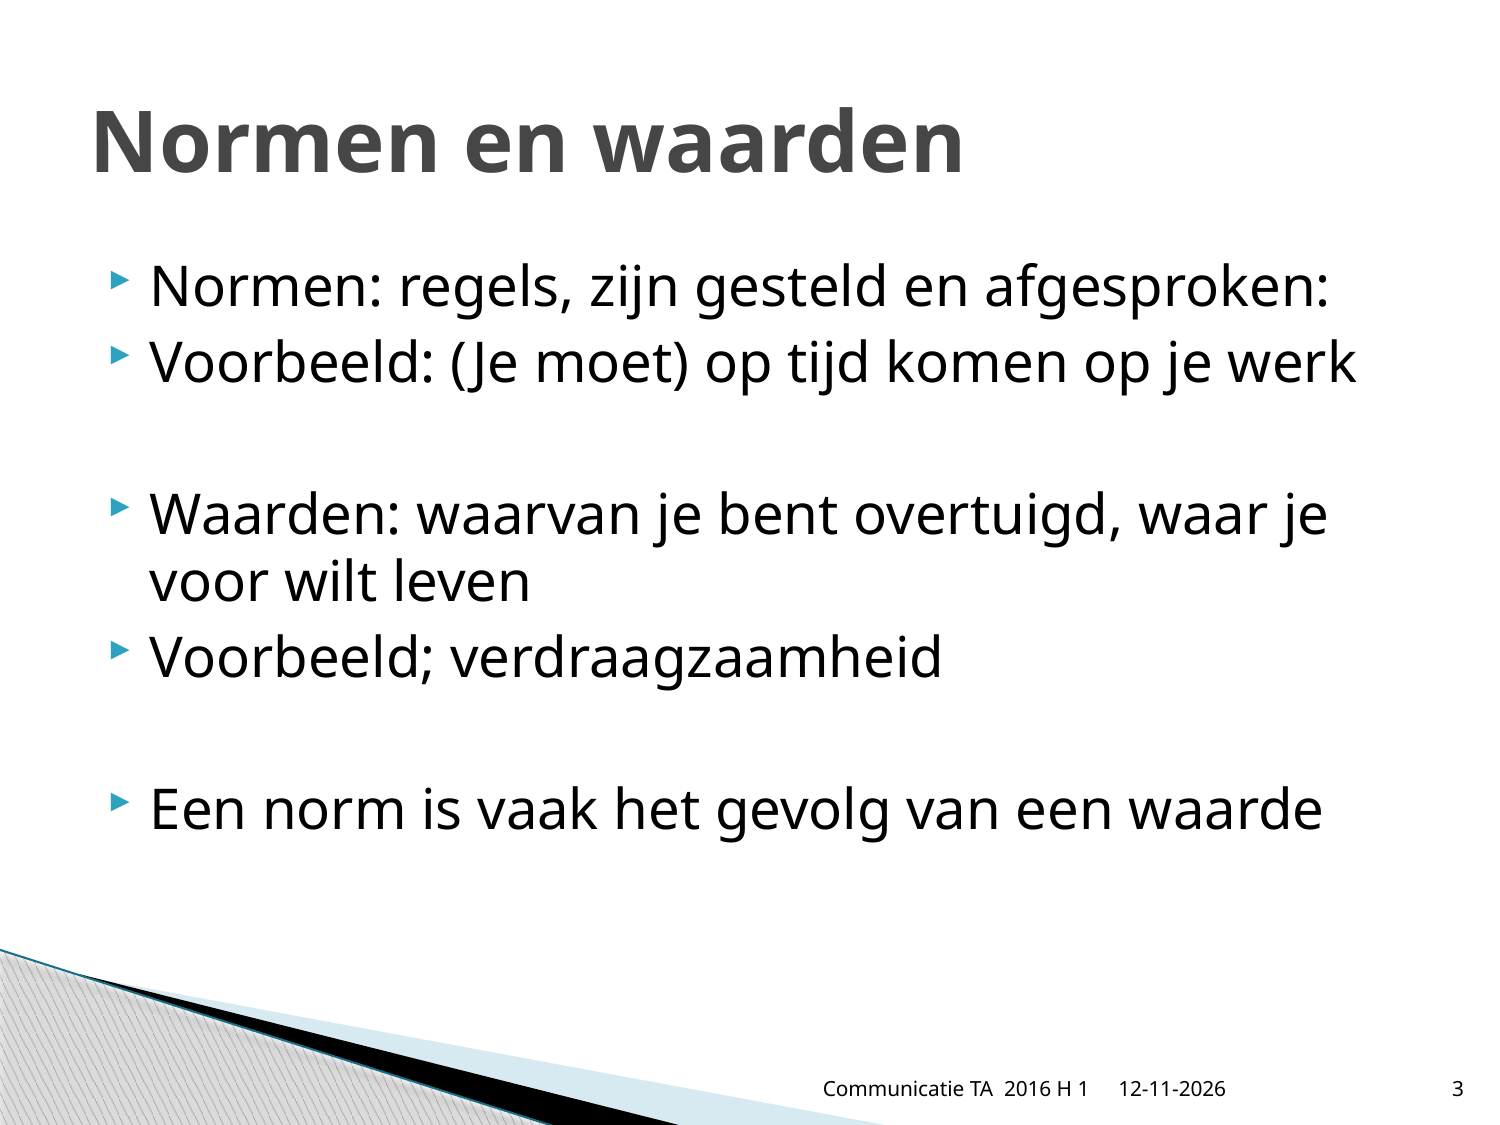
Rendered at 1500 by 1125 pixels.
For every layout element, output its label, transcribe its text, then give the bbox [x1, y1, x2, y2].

title Normen en waarden [75, 45, 1425, 233]
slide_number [1105, 1051, 1418, 1112]
footer Communicatie TA 2016 H 1 [718, 1051, 1105, 1112]
list Normen: regels, zijn gesteld en afgesproken: Voorbeeld: (Je moet) op tijd komen op je werk Waarden: waarvan je bent overtuigd, waar je voor wilt leven Voorbeeld; verdraagzaamheid Een norm is vaak het gevolg van een waarde [75, 243, 1425, 986]
slide_number 3 [1418, 1051, 1479, 1112]
